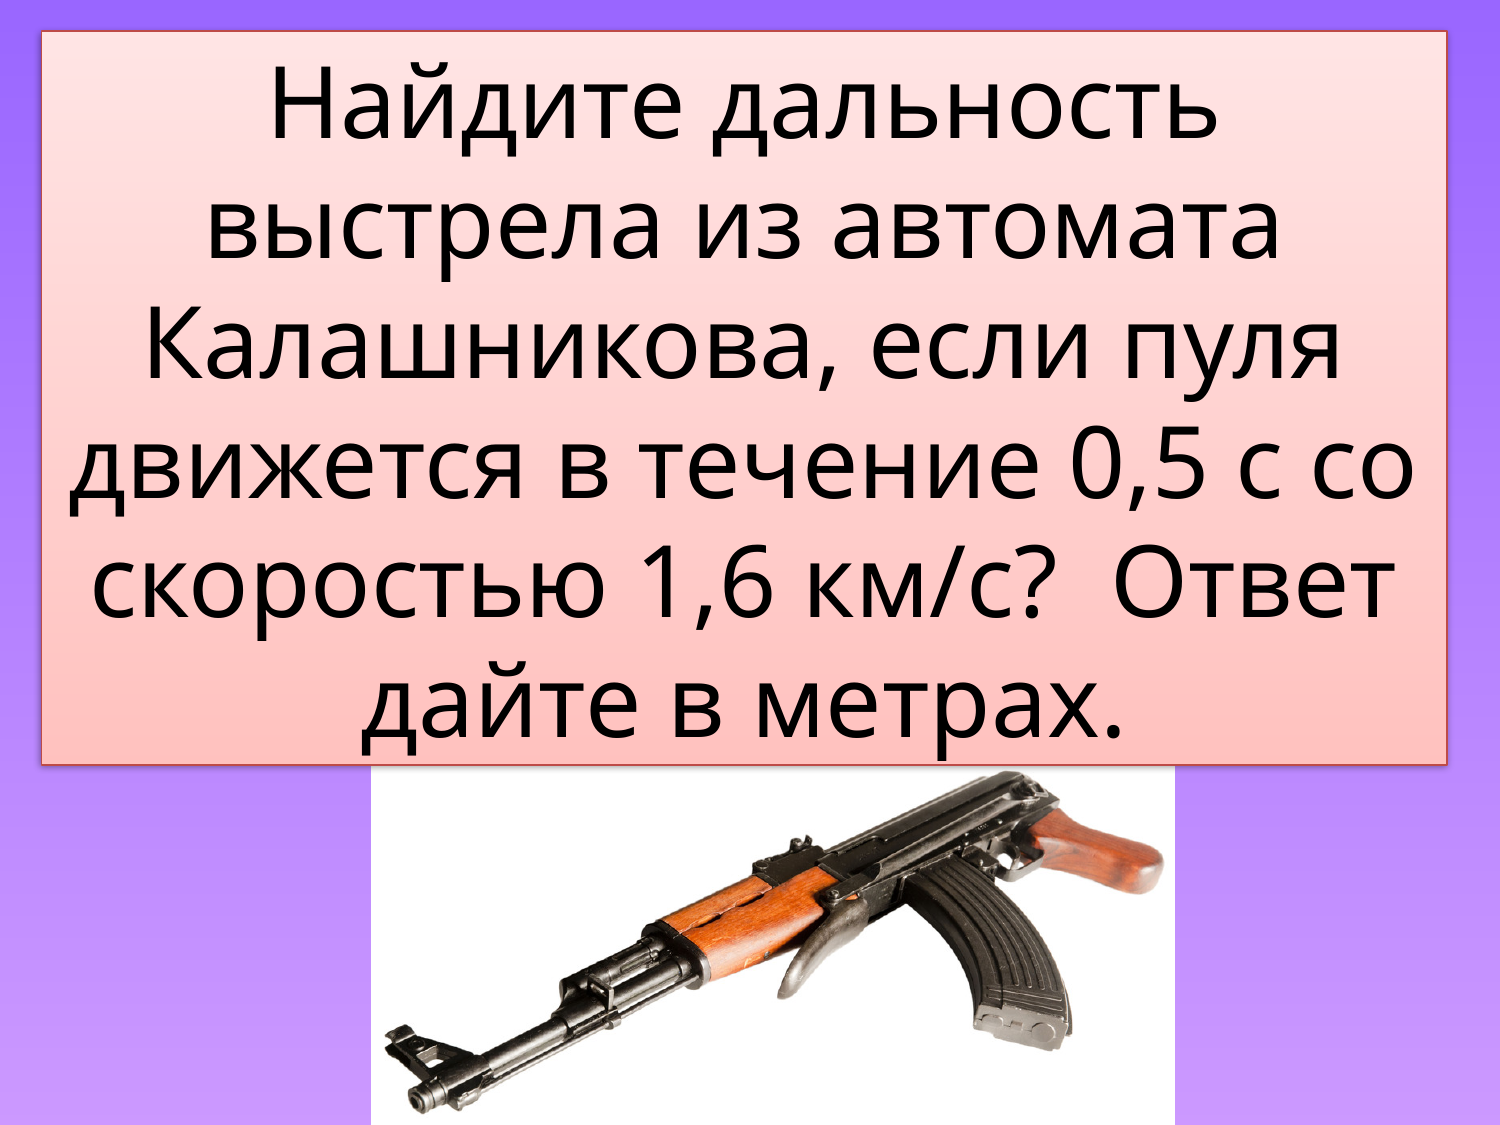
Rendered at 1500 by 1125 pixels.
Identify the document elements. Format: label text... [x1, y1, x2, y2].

text_box Найдите дальность выстрела из автомата Калашникова, если пуля движется в течение 0,5 с со скоростью 1,6 км/с? Ответ дайте в метрах. [41, 30, 1448, 766]
picture [371, 739, 1175, 1125]
